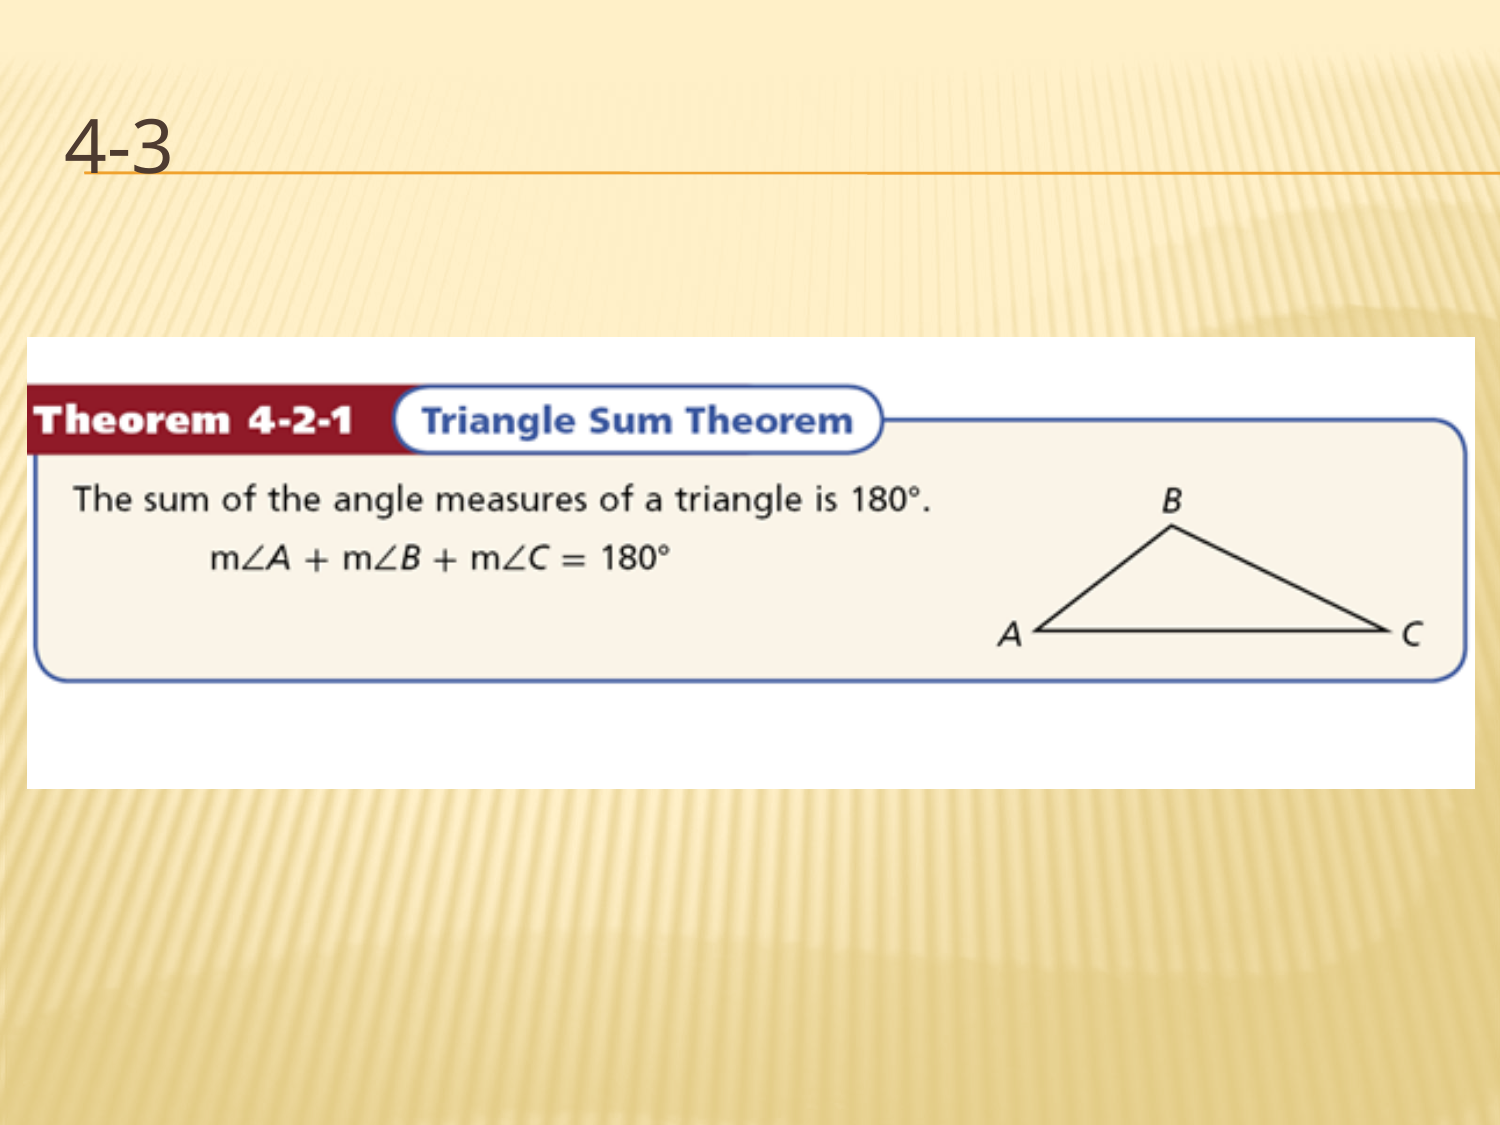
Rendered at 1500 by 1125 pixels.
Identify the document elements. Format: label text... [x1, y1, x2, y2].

title 4-3 [50, 75, 1475, 213]
picture [27, 337, 1476, 789]
